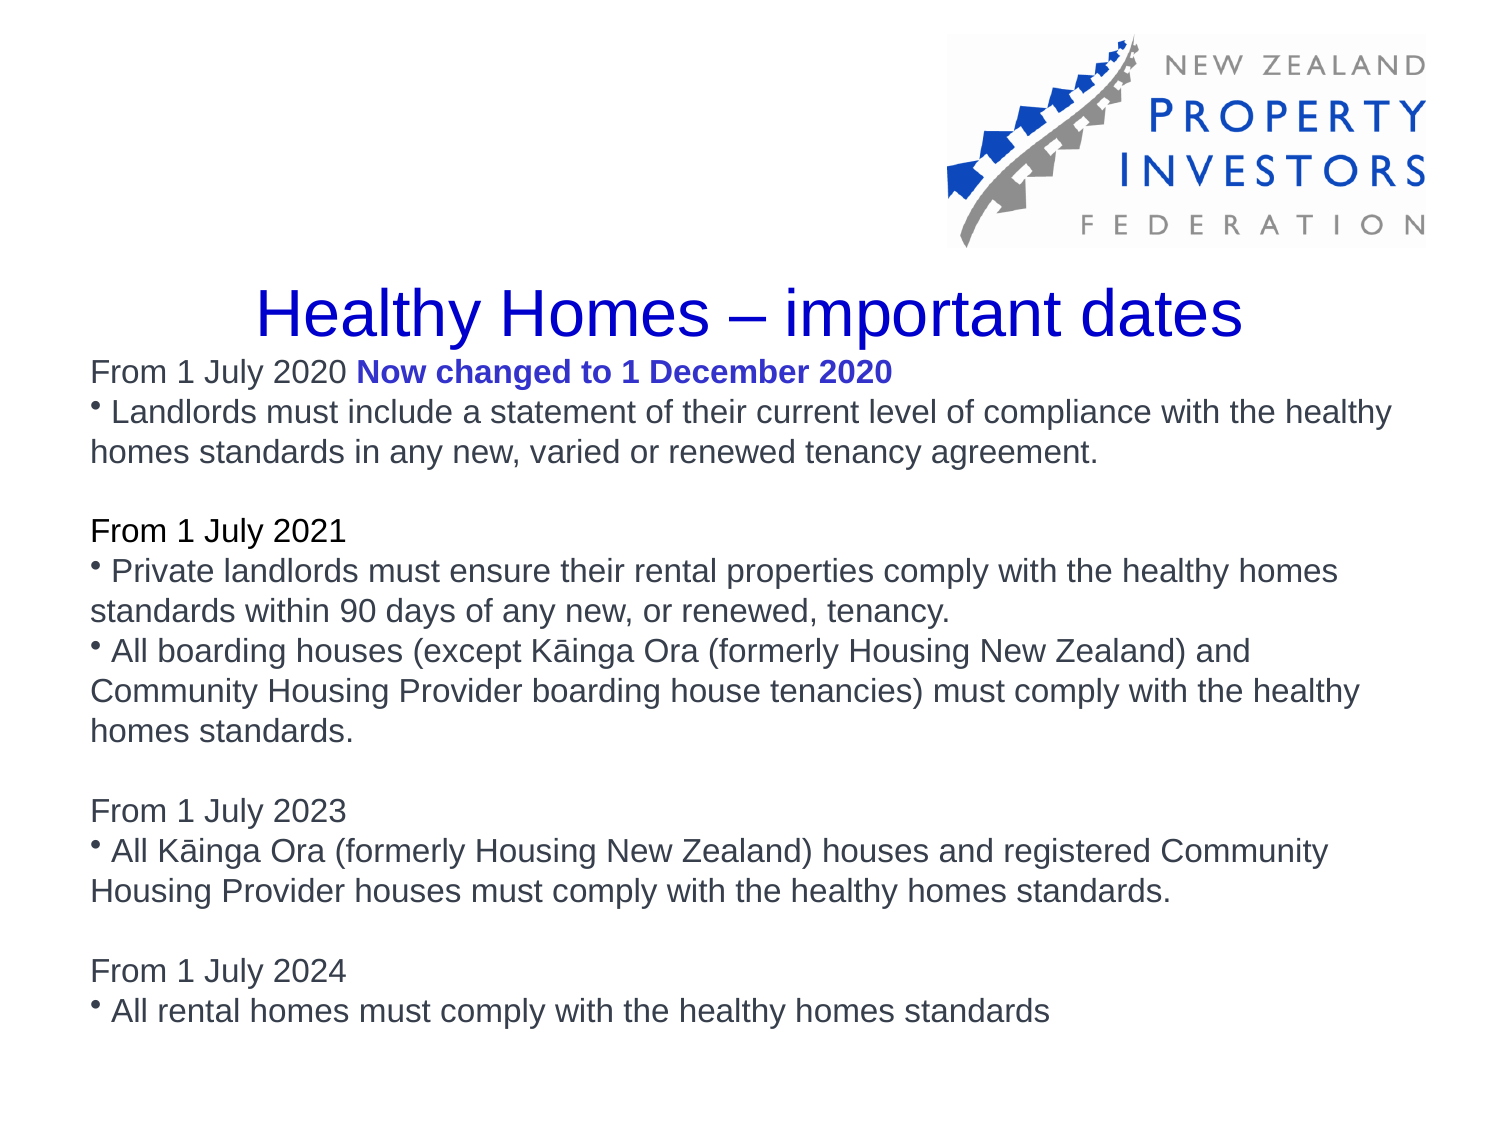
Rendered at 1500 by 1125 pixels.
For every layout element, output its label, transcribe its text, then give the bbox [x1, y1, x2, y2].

picture [946, 34, 1426, 248]
list Healthy Homes – important dates From 1 July 2020 Now changed to 1 December 2020 Landlords must include a statement of their current level of compliance with the healthy homes standards in any new, varied or renewed tenancy agreement. From 1 July 2021 Private landlords must ensure their rental properties comply with the healthy homes standards within 90 days of any new, or renewed, tenancy. All boarding houses (except Kāinga Ora (formerly Housing New Zealand) and Community Housing Provider boarding house tenancies) must comply with the healthy homes standards. From 1 July 2023 All Kāinga Ora (formerly Housing New Zealand) houses and registered Community Housing Provider houses must comply with the healthy homes standards. From 1 July 2024 All rental homes must comply with the healthy homes standards [74, 262, 1426, 1083]
